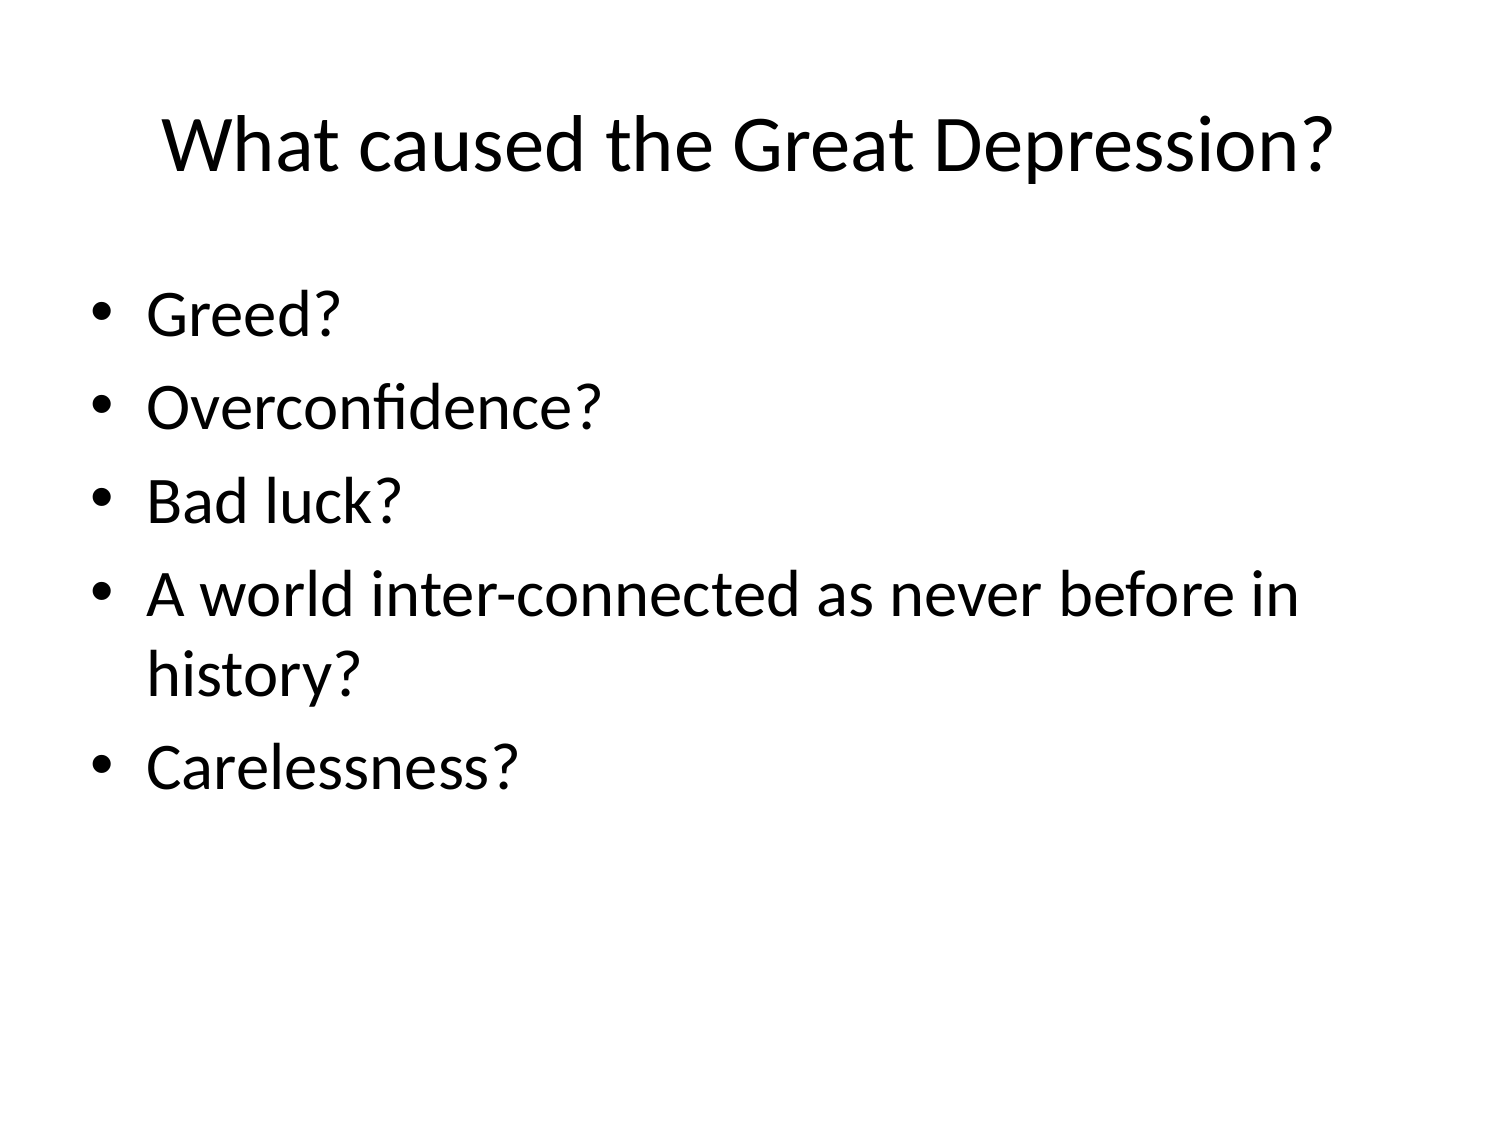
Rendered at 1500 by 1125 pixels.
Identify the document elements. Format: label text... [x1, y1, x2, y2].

list Greed? Overconfidence? Bad luck? A world inter-connected as never before in history? Carelessness? [75, 262, 1425, 1005]
title What caused the Great Depression? [75, 45, 1425, 233]
